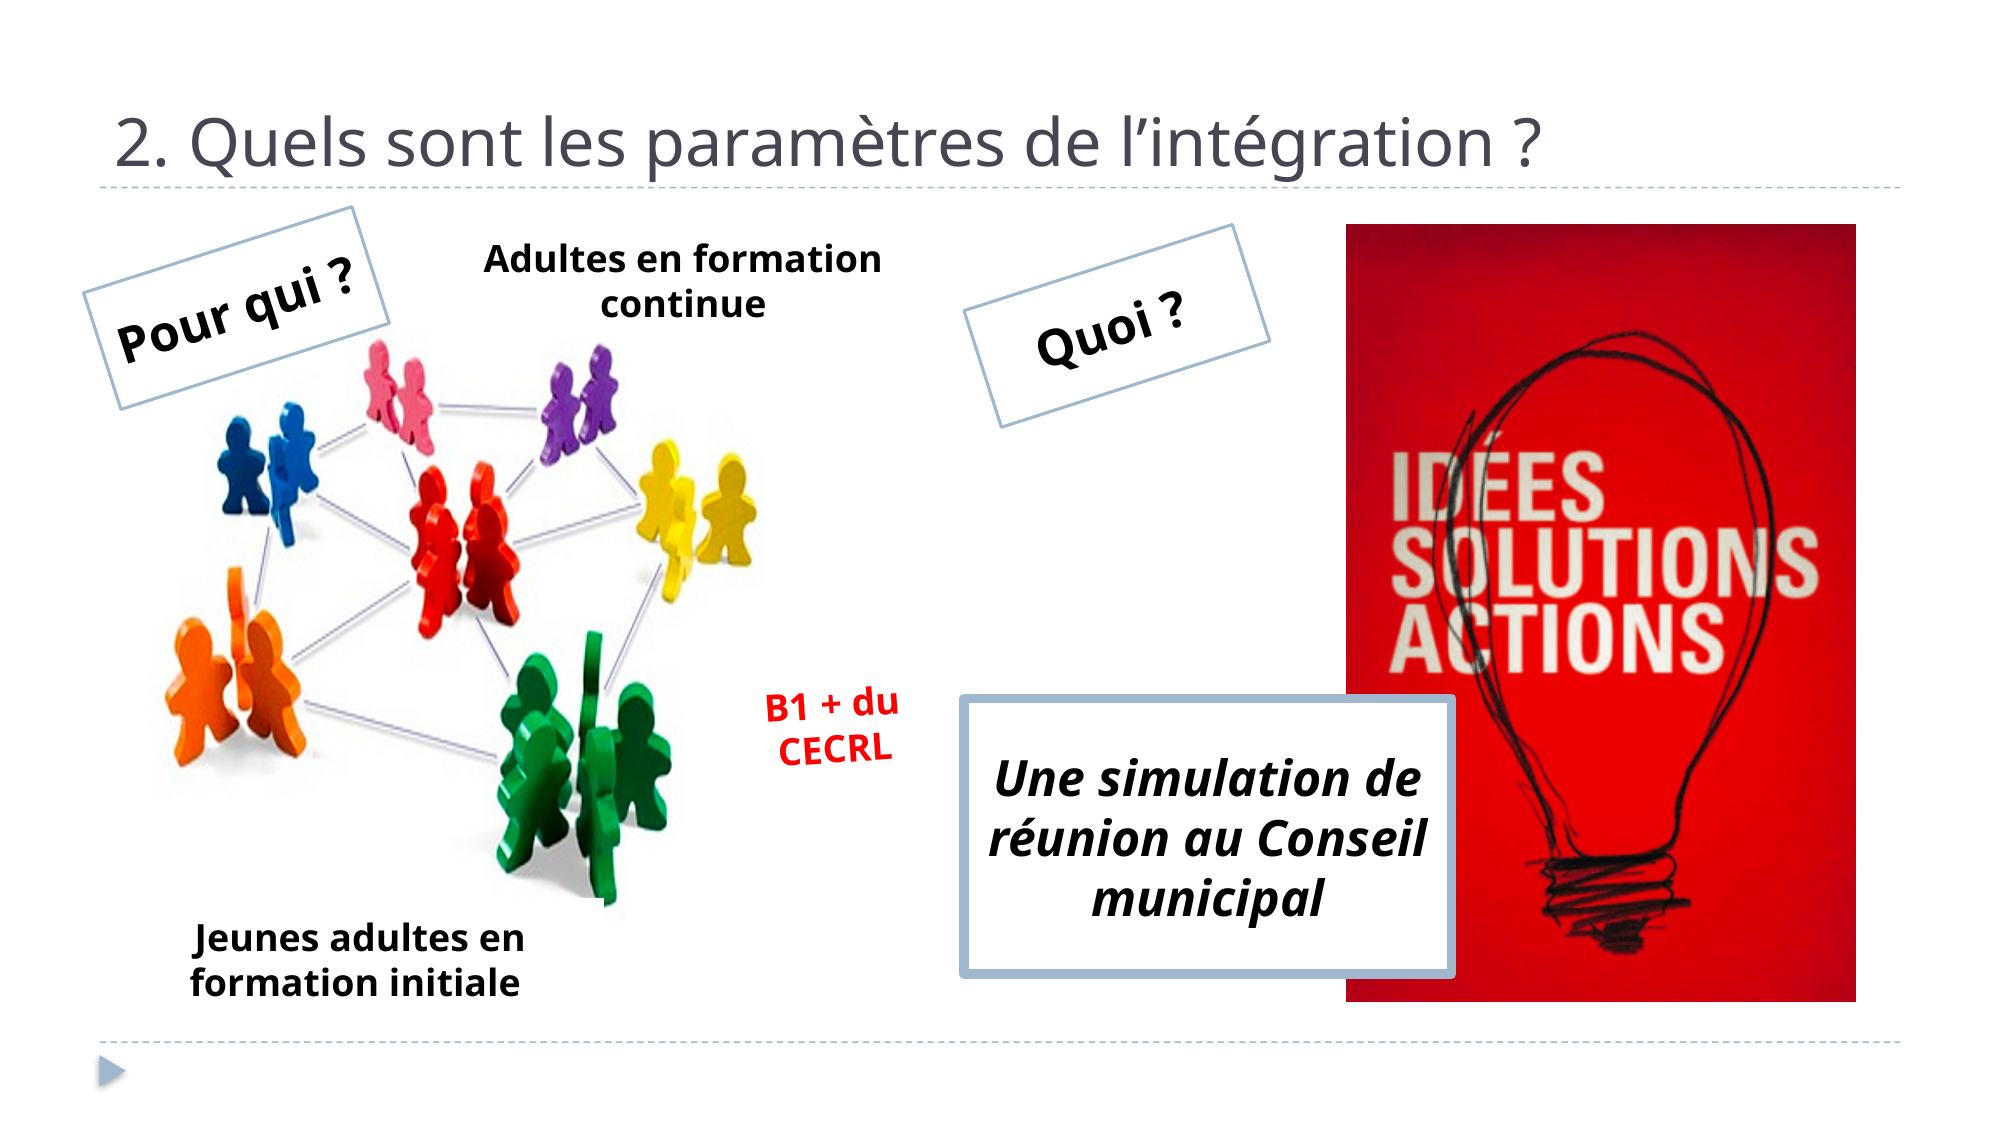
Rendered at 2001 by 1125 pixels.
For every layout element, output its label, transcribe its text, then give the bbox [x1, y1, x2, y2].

picture [1346, 224, 1856, 1002]
title 2. Quels sont les paramètres de l’intégration ? [99, 24, 1900, 188]
text_box Quoi ? [962, 223, 1272, 429]
text_box Adultes en formation continue [438, 217, 928, 342]
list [133, 327, 767, 922]
text_box Une simulation de réunion au Conseil municipal [962, 697, 1340, 975]
text_box B1 + du CECRL [773, 654, 955, 793]
text_box Pour qui ? [82, 205, 391, 411]
text_box Jeunes adultes en formation initiale [115, 896, 605, 1022]
